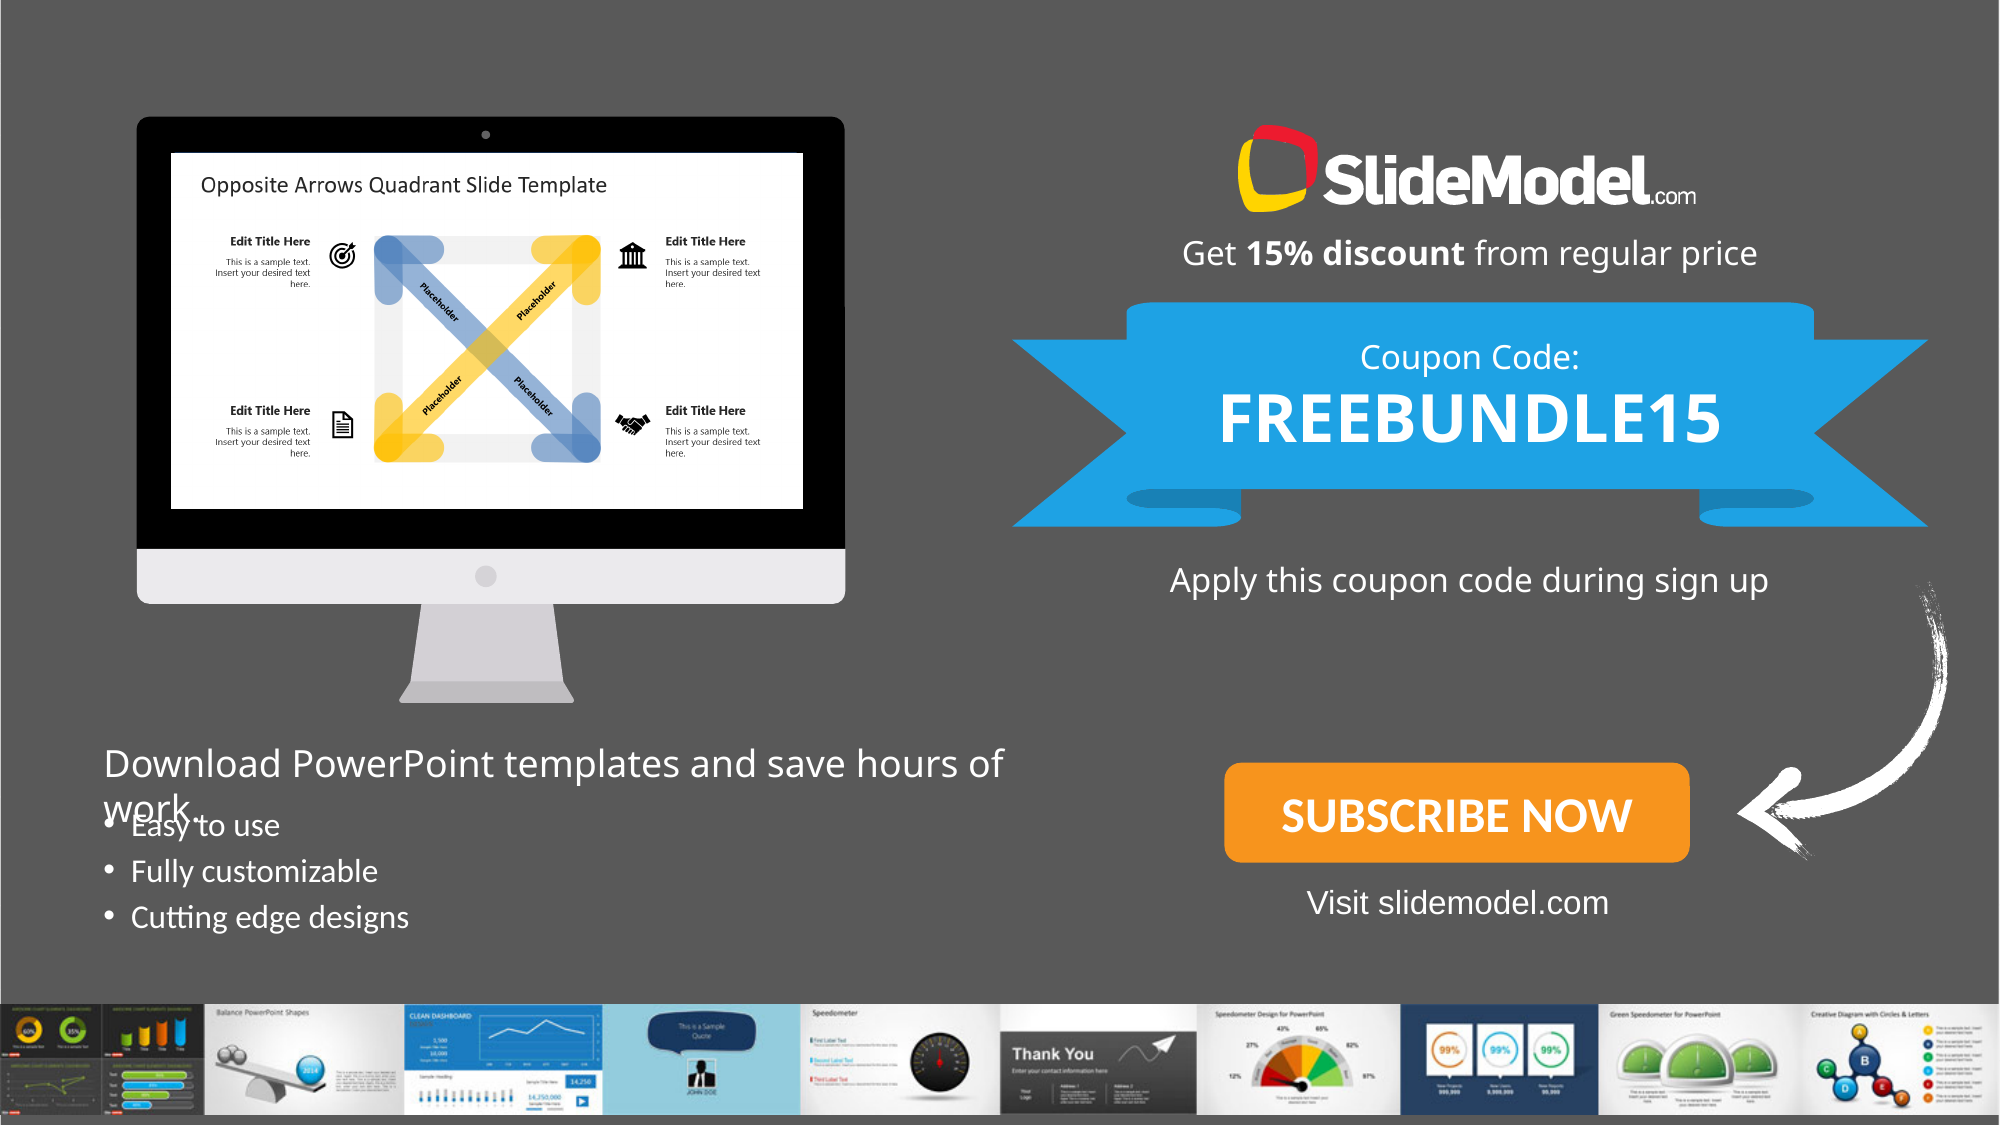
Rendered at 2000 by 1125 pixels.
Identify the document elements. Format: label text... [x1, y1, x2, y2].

text_box Download PowerPoint templates and save hours of work. [88, 732, 1059, 838]
text_box [1010, 300, 1931, 529]
text_box [1928, 587, 1937, 601]
text_box SUBSCRIBE NOW [1222, 760, 1692, 865]
text_box Get 15% discount from regular price [1058, 225, 1883, 280]
picture [171, 152, 803, 509]
text_box Easy to use Fully customizable Cutting edge designs [88, 838, 863, 943]
picture [0, 1003, 1999, 1116]
text_box [0, 0, 2000, 1003]
text_box Visit slidemodel.com [1247, 874, 1669, 928]
picture [1237, 125, 1696, 213]
text_box [1736, 594, 1949, 861]
text_box Apply this coupon code during sign up [1129, 551, 1811, 607]
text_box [136, 116, 846, 704]
text_box Coupon Code: FREEBUNDLE15 [1173, 328, 1768, 464]
